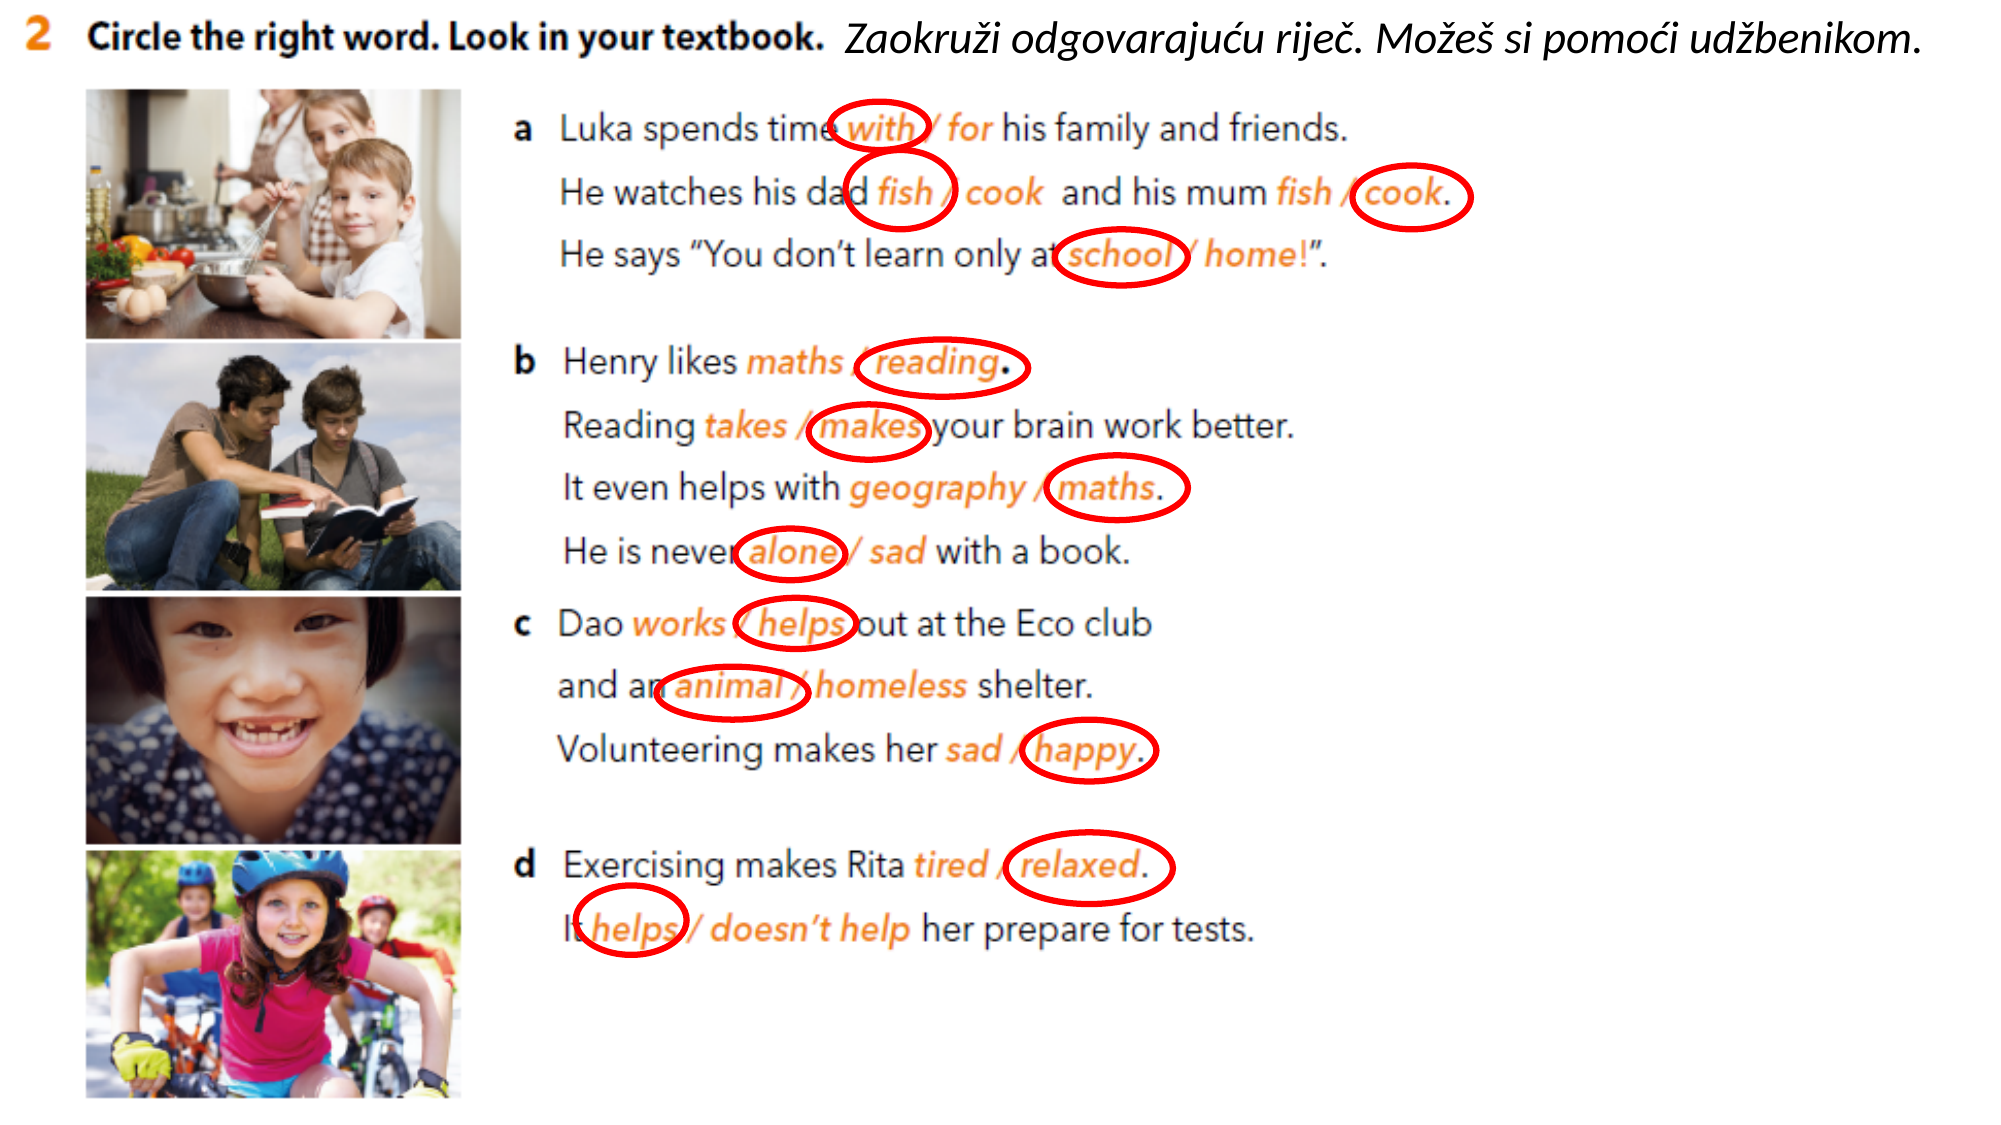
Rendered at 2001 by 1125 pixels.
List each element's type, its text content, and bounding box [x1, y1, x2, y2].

text_box Zaokruži odgovarajuću riječ. Možeš si pomoći udžbenikom. [1471, 0, 1975, 70]
picture [0, 0, 1471, 1113]
